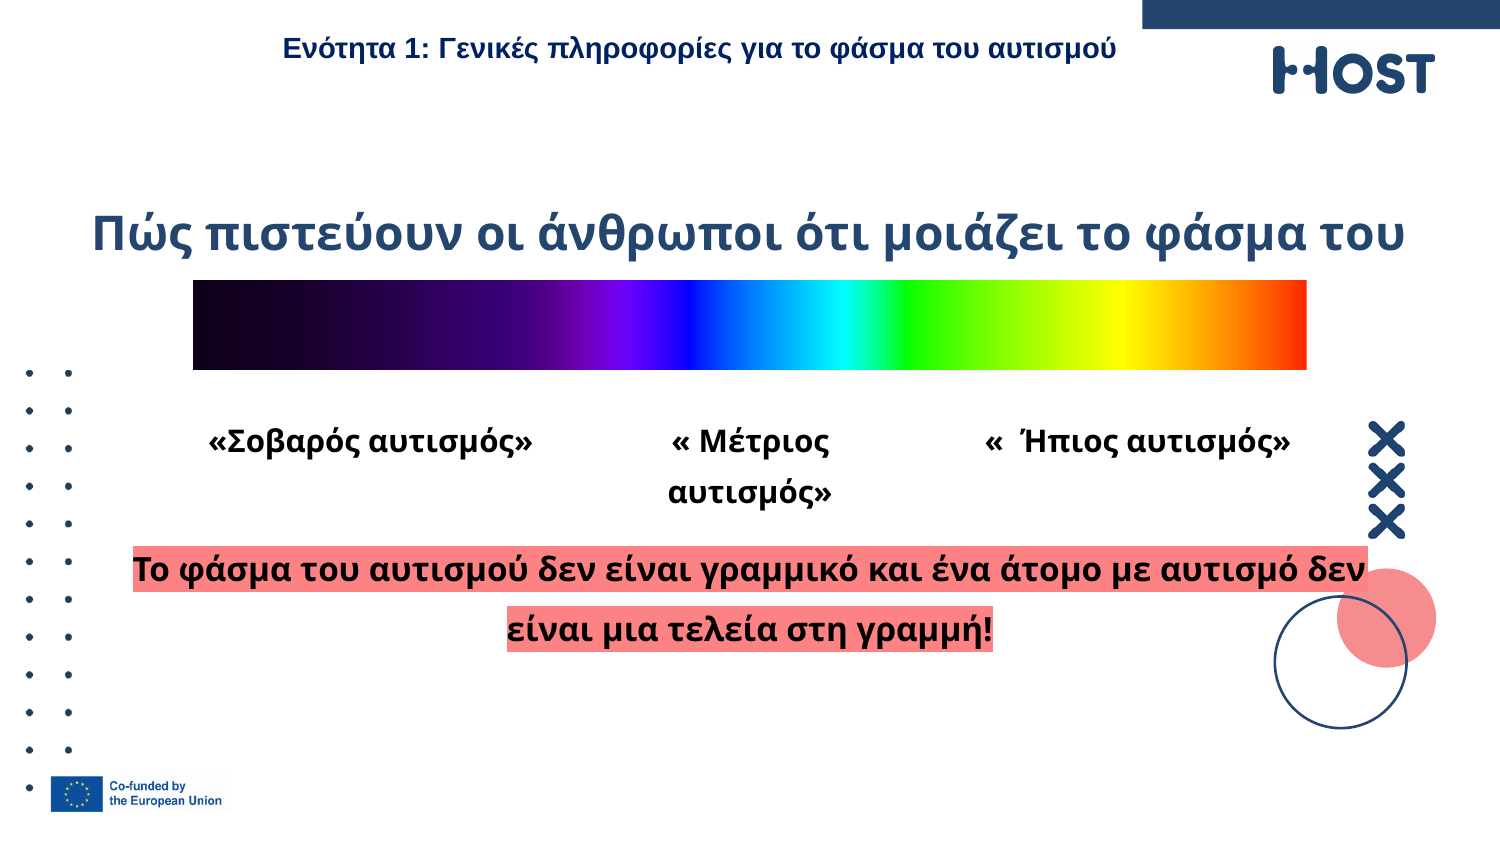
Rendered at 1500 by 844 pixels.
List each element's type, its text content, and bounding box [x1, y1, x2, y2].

picture [1273, 46, 1435, 94]
text_box Πώς πιστεύουν οι άνθρωποι ότι μοιάζει το φάσμα του αυτισμού [74, 159, 1425, 362]
picture [1368, 421, 1405, 539]
picture [0, 370, 233, 812]
text_box Το φάσμα του αυτισμού δεν είναι γραμμικό και ένα άτομο με αυτισμό δεν είναι μια τελεία στη γραμμή! [106, 513, 1394, 664]
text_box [192, 280, 1307, 520]
text_box Ενότητα 1: Γενικές πληροφορίες για το φάσμα του αυτισμού [267, 10, 1135, 68]
